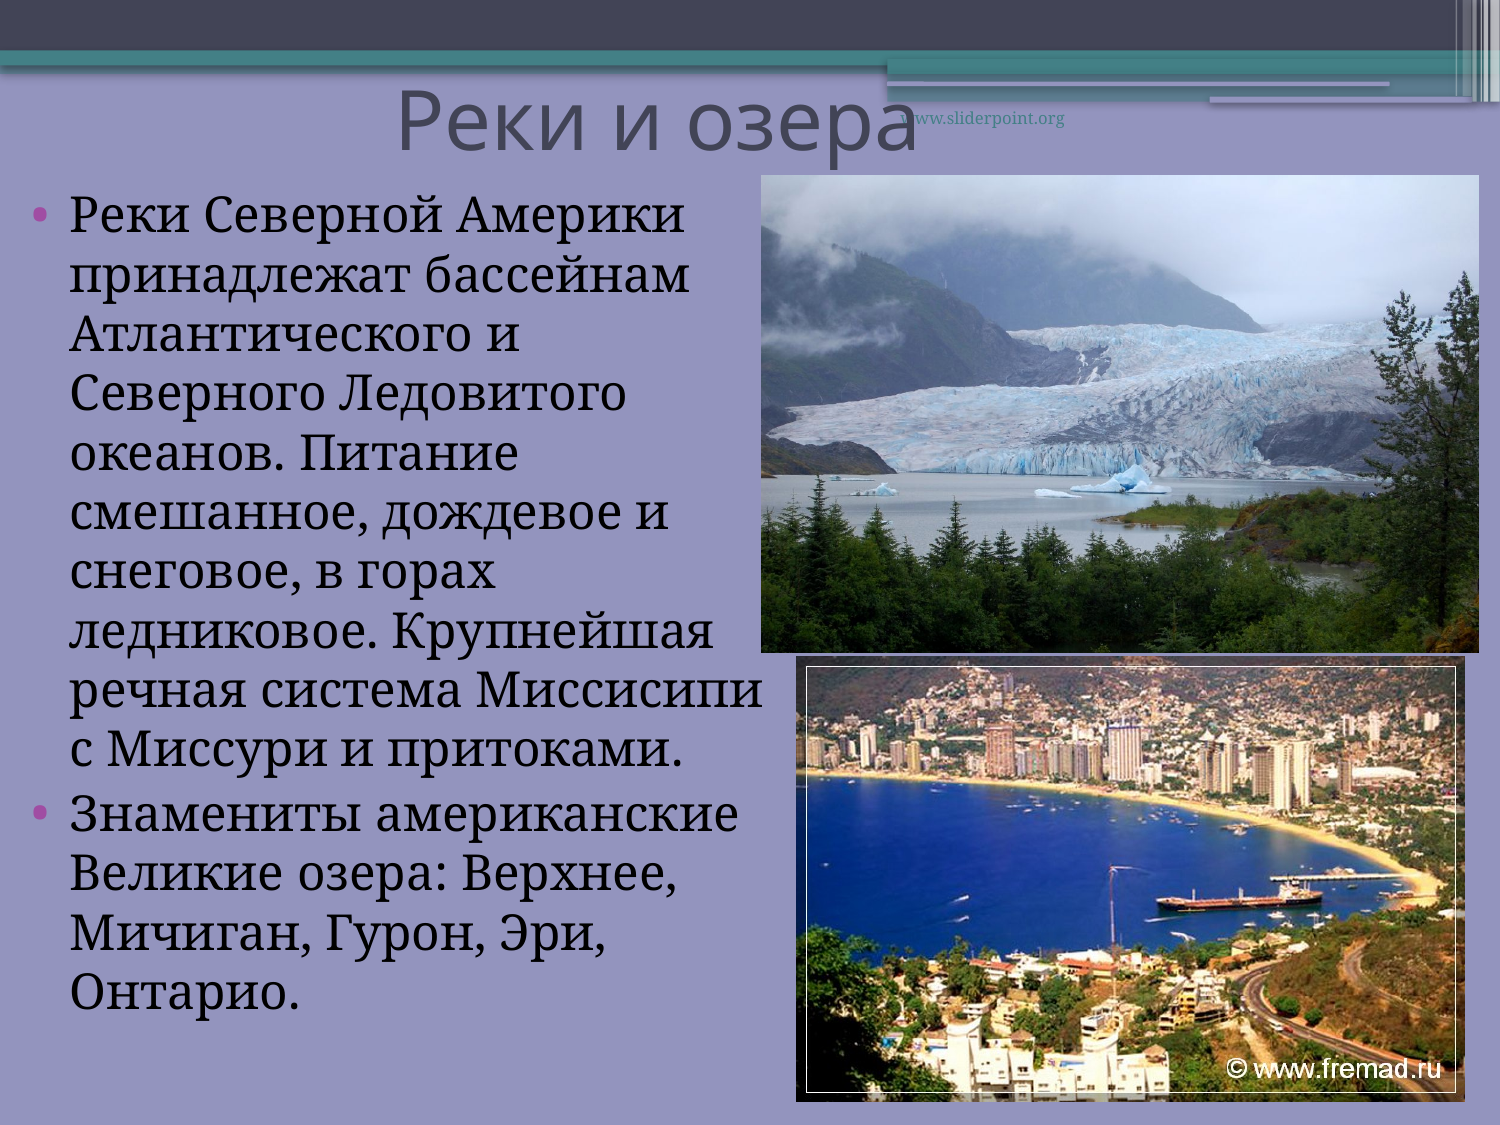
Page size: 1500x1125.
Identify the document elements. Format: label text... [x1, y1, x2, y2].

picture [761, 175, 1480, 653]
footer www.sliderpoint.org [862, 100, 1080, 172]
picture [796, 655, 1466, 1103]
list Реки Северной Америки принадлежат бассейнам Атлантического и Северного Ледовитого океанов. Питание смешанное, дождевое и снеговое, в горах ледниковое. Крупнейшая речная система Миссисипи с Миссури и притоками. Знамениты американские Великие озера: Верхнее, Мичиган, Гурон, Эри, Онтарио. [0, 175, 786, 1079]
title Реки и озера [75, 0, 1425, 175]
